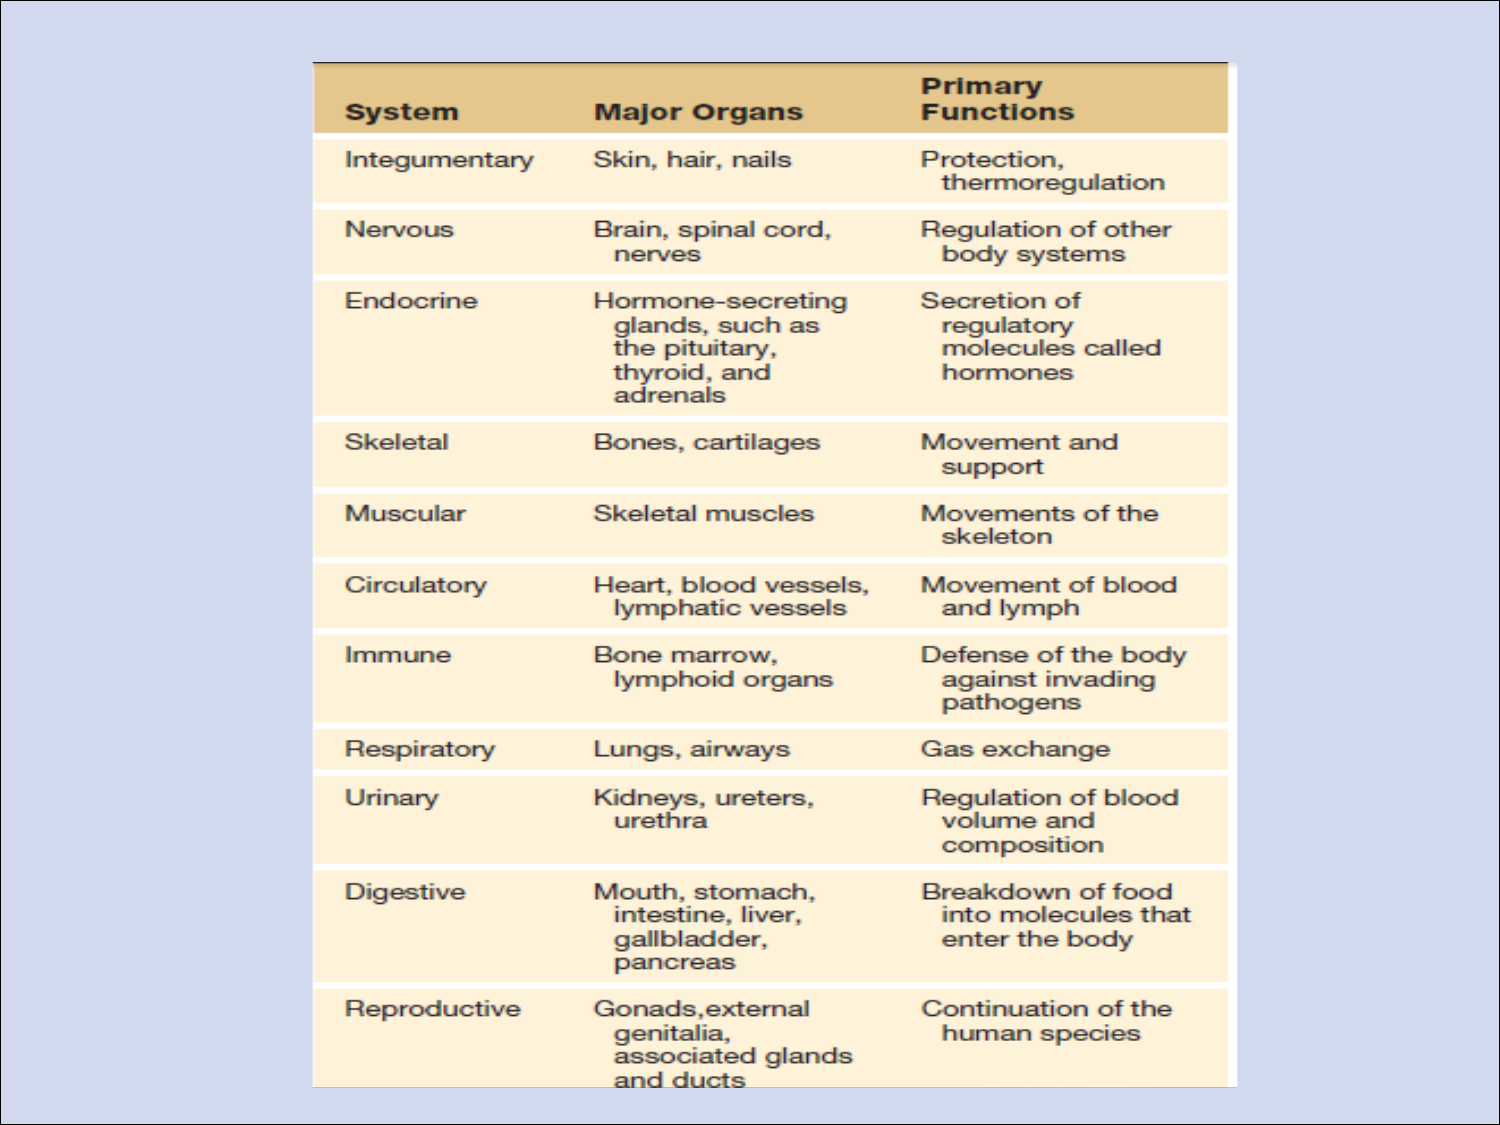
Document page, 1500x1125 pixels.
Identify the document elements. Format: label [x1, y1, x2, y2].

picture [312, 62, 1238, 1088]
text_box [0, 0, 1500, 1125]
